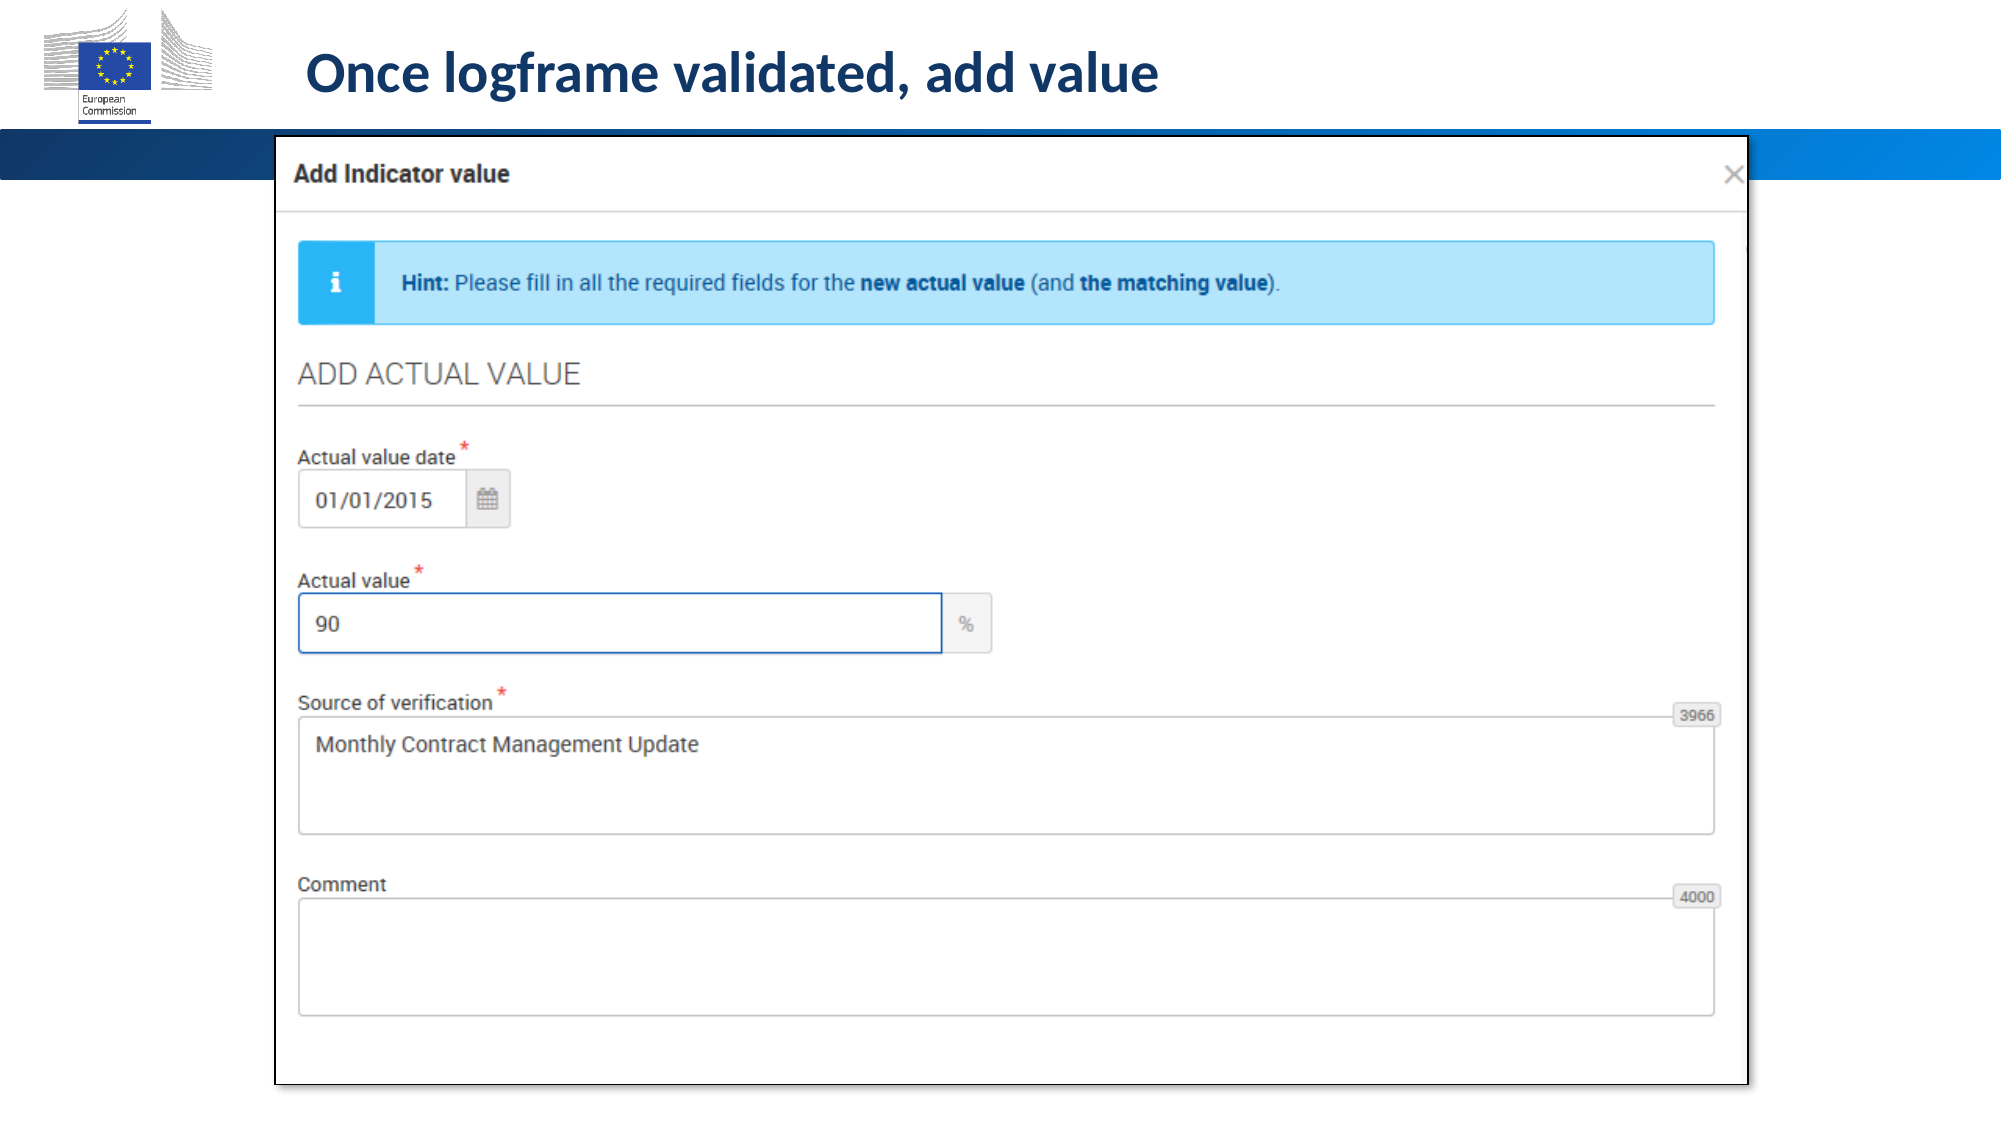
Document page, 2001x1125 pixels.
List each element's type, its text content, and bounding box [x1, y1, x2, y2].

picture [275, 136, 1748, 1084]
title Once logframe validated, add value [291, 0, 1835, 151]
picture [44, 8, 212, 124]
